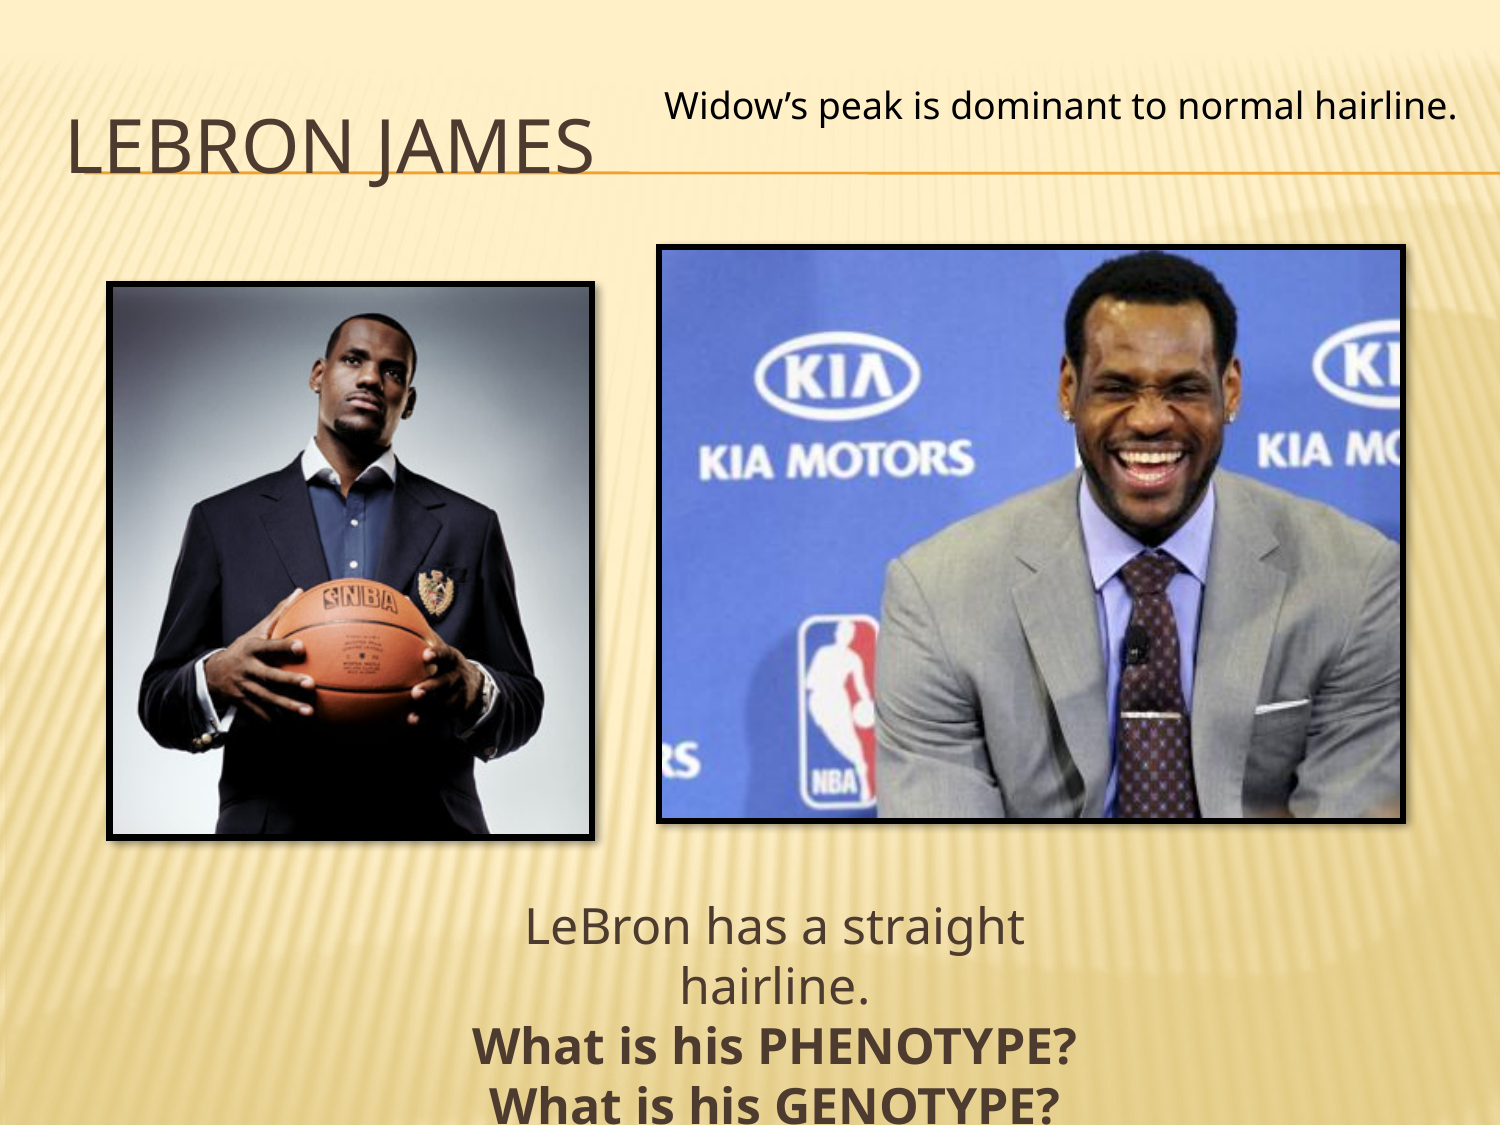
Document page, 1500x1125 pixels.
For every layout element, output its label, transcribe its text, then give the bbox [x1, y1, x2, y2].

text_box Widow’s peak is dominant to normal hairline. [649, 74, 1474, 135]
picture [662, 249, 1401, 819]
title LeBron James [50, 75, 1475, 213]
picture [112, 287, 590, 835]
text_box LeBron has a straight hairline. What is his PHENOTYPE? What is his GENOTYPE? [425, 887, 1125, 1125]
